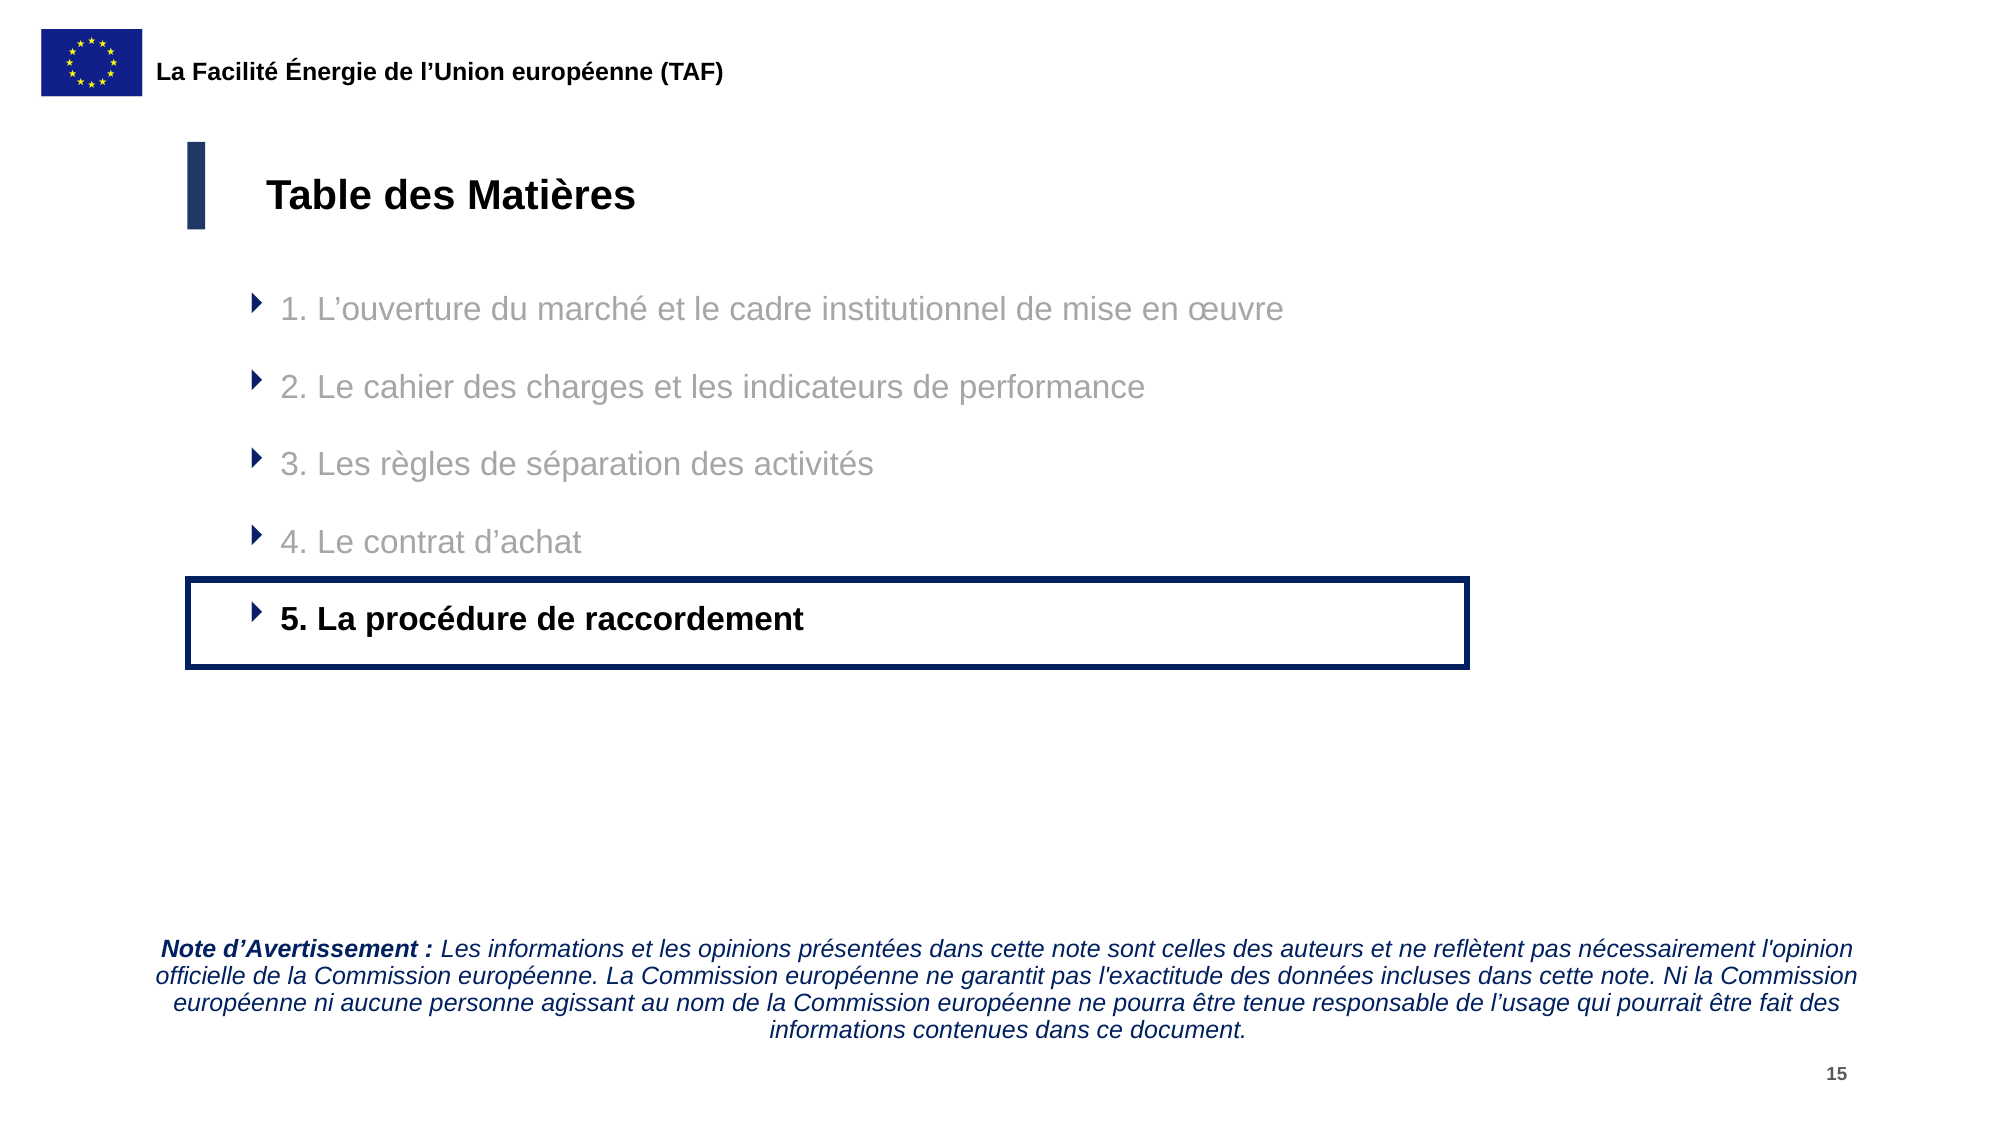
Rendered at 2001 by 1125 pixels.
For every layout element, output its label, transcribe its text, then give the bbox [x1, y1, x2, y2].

text_box 1. L’ouverture du marché et le cadre institutionnel de mise en œuvre 2. Le cahier des charges et les indicateurs de performance 3. Les règles de séparation des activités 4. Le contrat d’achat 5. La procédure de raccordement [241, 667, 1468, 672]
text_box Note d’Avertissement : Les informations et les opinions présentées dans cette note sont celles des auteurs et ne reflètent pas nécessairement l'opinion officielle de la Commission européenne. La Commission européenne ne garantit pas l'exactitude des données incluses dans cette note. Ni la Commission européenne ni aucune personne agissant au nom de la Commission européenne ne pourra être tenue responsable de l’usage qui pourrait être fait des informations contenues dans ce document. [109, 928, 1909, 1051]
text_box [187, 141, 206, 230]
text_box 15 [1412, 1042, 1863, 1103]
picture [39, 27, 144, 98]
text_box [187, 579, 1468, 667]
text_box Table des Matières [266, 141, 1367, 227]
text_box 1. L’ouverture du marché et le cadre institutionnel de mise en œuvre 2. Le cahier des charges et les indicateurs de performance 3. Les règles de séparation des activités 4. Le contrat d’achat 5. La procédure de raccordement [241, 287, 1468, 579]
